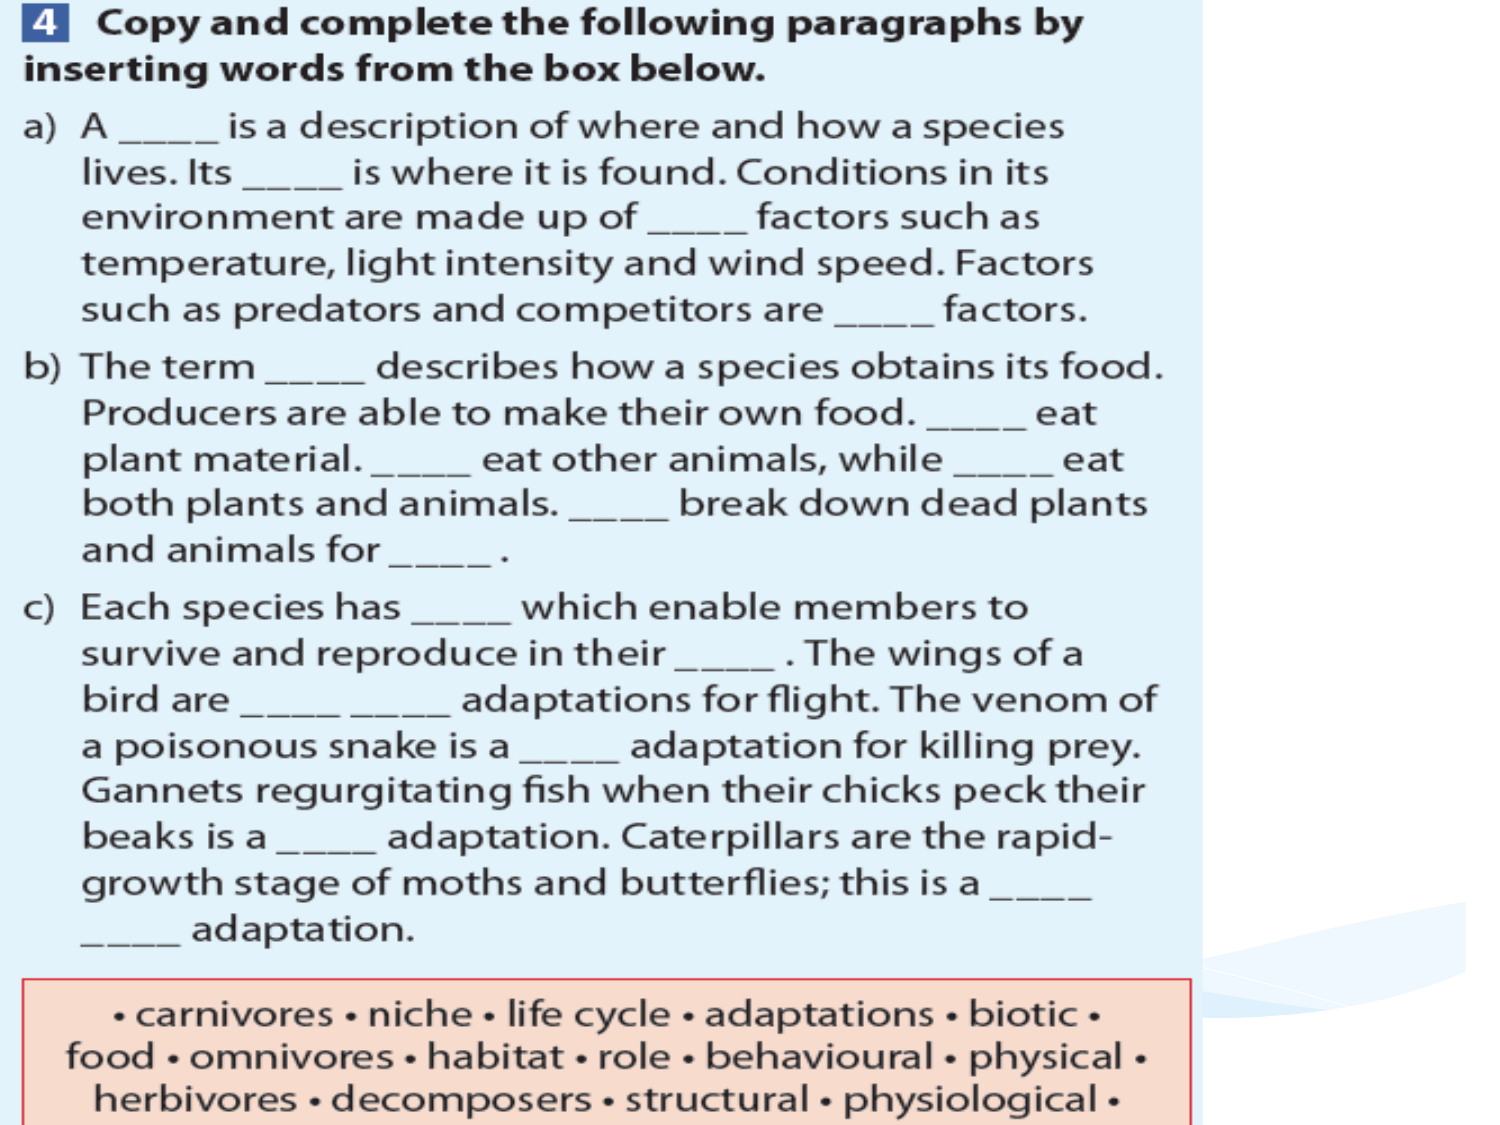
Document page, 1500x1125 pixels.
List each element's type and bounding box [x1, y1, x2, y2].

picture [0, 0, 1203, 1125]
